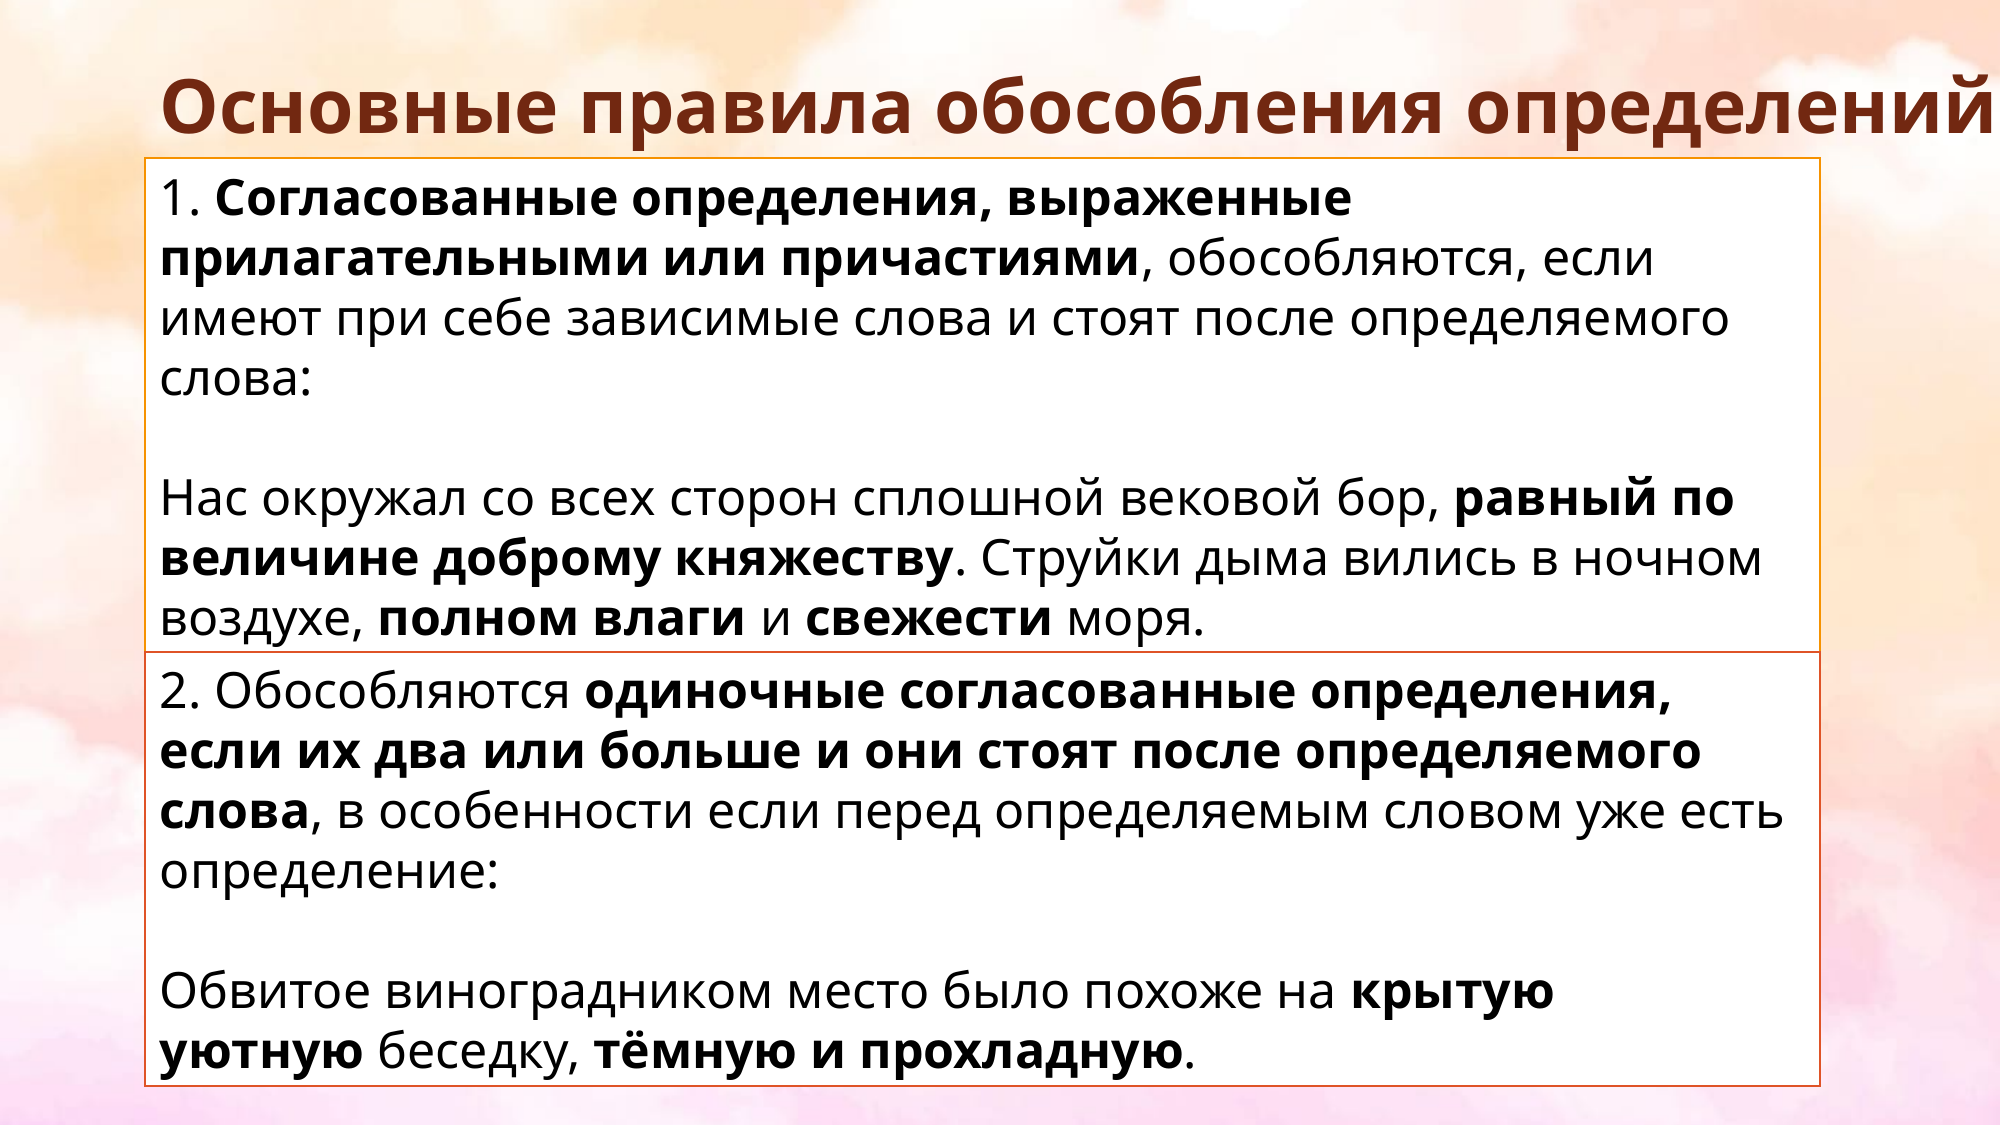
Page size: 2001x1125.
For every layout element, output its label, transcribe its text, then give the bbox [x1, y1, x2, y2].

picture [0, 0, 2000, 1125]
text_box Основные правила обособления определений: [144, 51, 2000, 156]
text_box 2. Обособляются одиночные согласованные определения, если их два или больше и они стоят после определяемого слова, в особенности если перед определяемым словом уже есть определение: Обвитое виноградником место было похоже на крытую уютную беседку, тёмную и прохладную. [144, 651, 1821, 1087]
text_box 1. Согласованные определения, выраженные прилагательными или причастиями, обособляются, если имеют при себе зависимые слова и стоят после определяемого слова: Нас окружал со всех сторон сплошной вековой бор, равный по величине доброму княжеству. Струйки дыма вились в ночном воздухе, полном влаги и свежести моря. [144, 157, 1821, 651]
